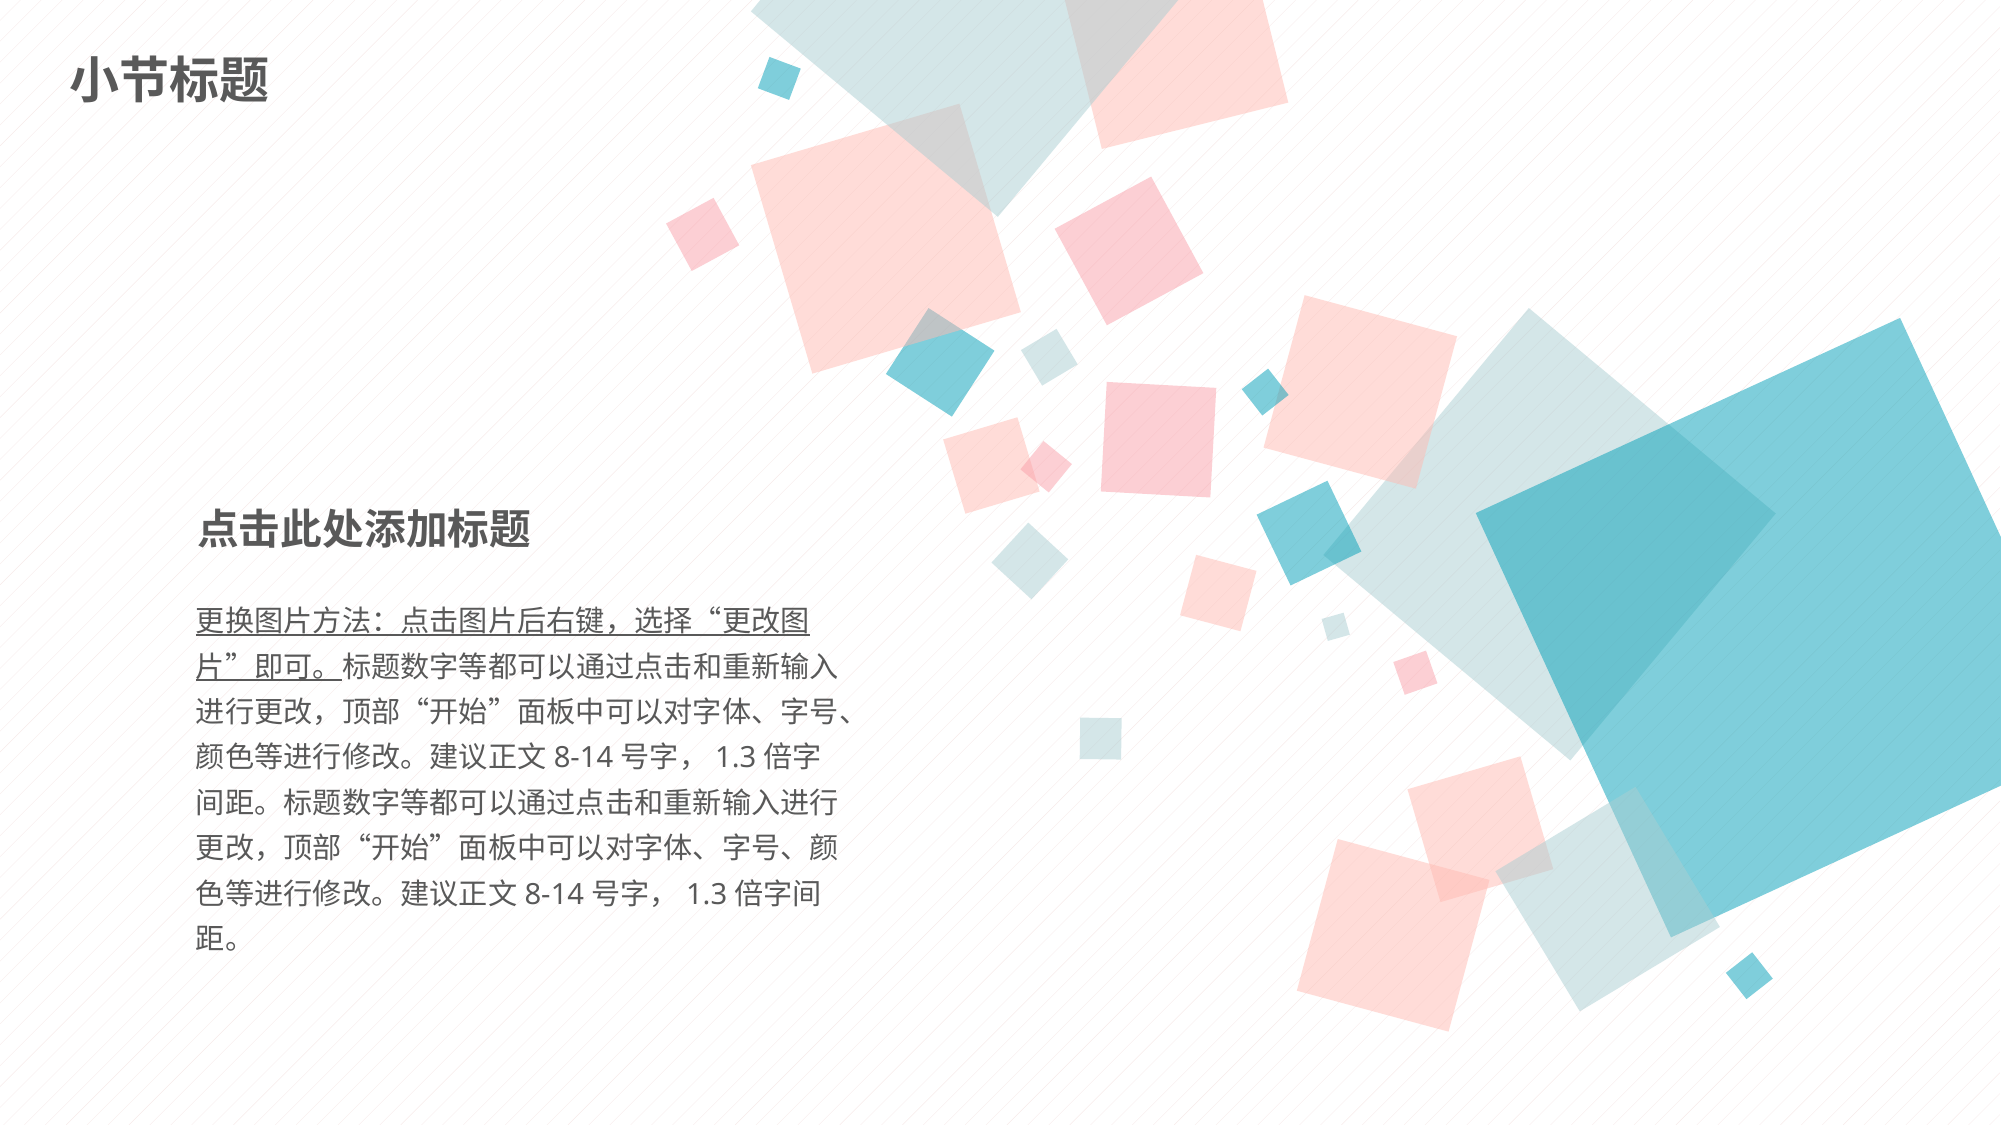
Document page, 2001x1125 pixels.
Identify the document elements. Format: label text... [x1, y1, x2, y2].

list 小节标题 [54, 38, 975, 127]
text_box 更换图片方法：点击图片后右键，选择“更改图片”即可。标题数字等都可以通过点击和重新输入进行更改，顶部“开始”面板中可以对字体、字号、颜色等进行修改。建议正文8-14号字，1.3倍字间距。标题数字等都可以通过点击和重新输入进行更改，顶部“开始”面板中可以对字体、字号、颜色等进行修改。建议正文8-14号字，1.3倍字间距。 [181, 584, 862, 963]
text_box 点击此处添加标题 [182, 480, 547, 560]
